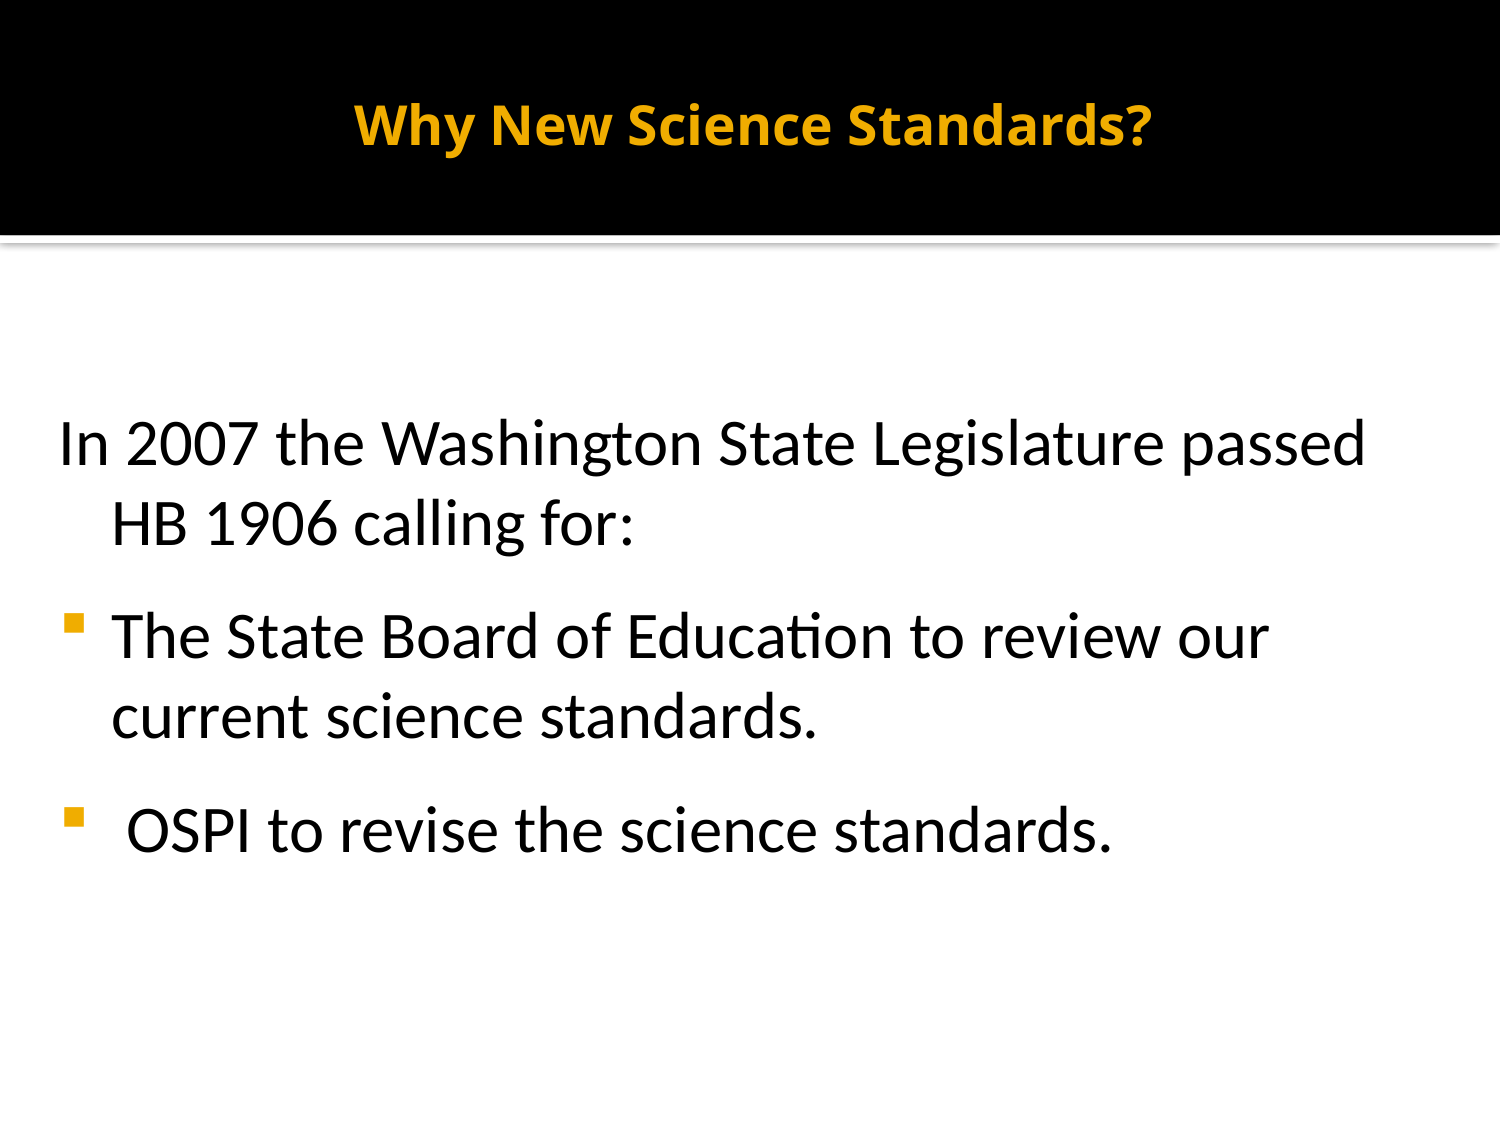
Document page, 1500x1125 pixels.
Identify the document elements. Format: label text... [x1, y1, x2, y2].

text_box [50, 24, 1438, 226]
list In 2007 the Washington State Legislature passed HB 1906 calling for: The State Board of Education to review our current science standards. OSPI to revise the science standards. [49, 383, 1401, 1022]
title Why New Science Standards? [74, 226, 1426, 232]
